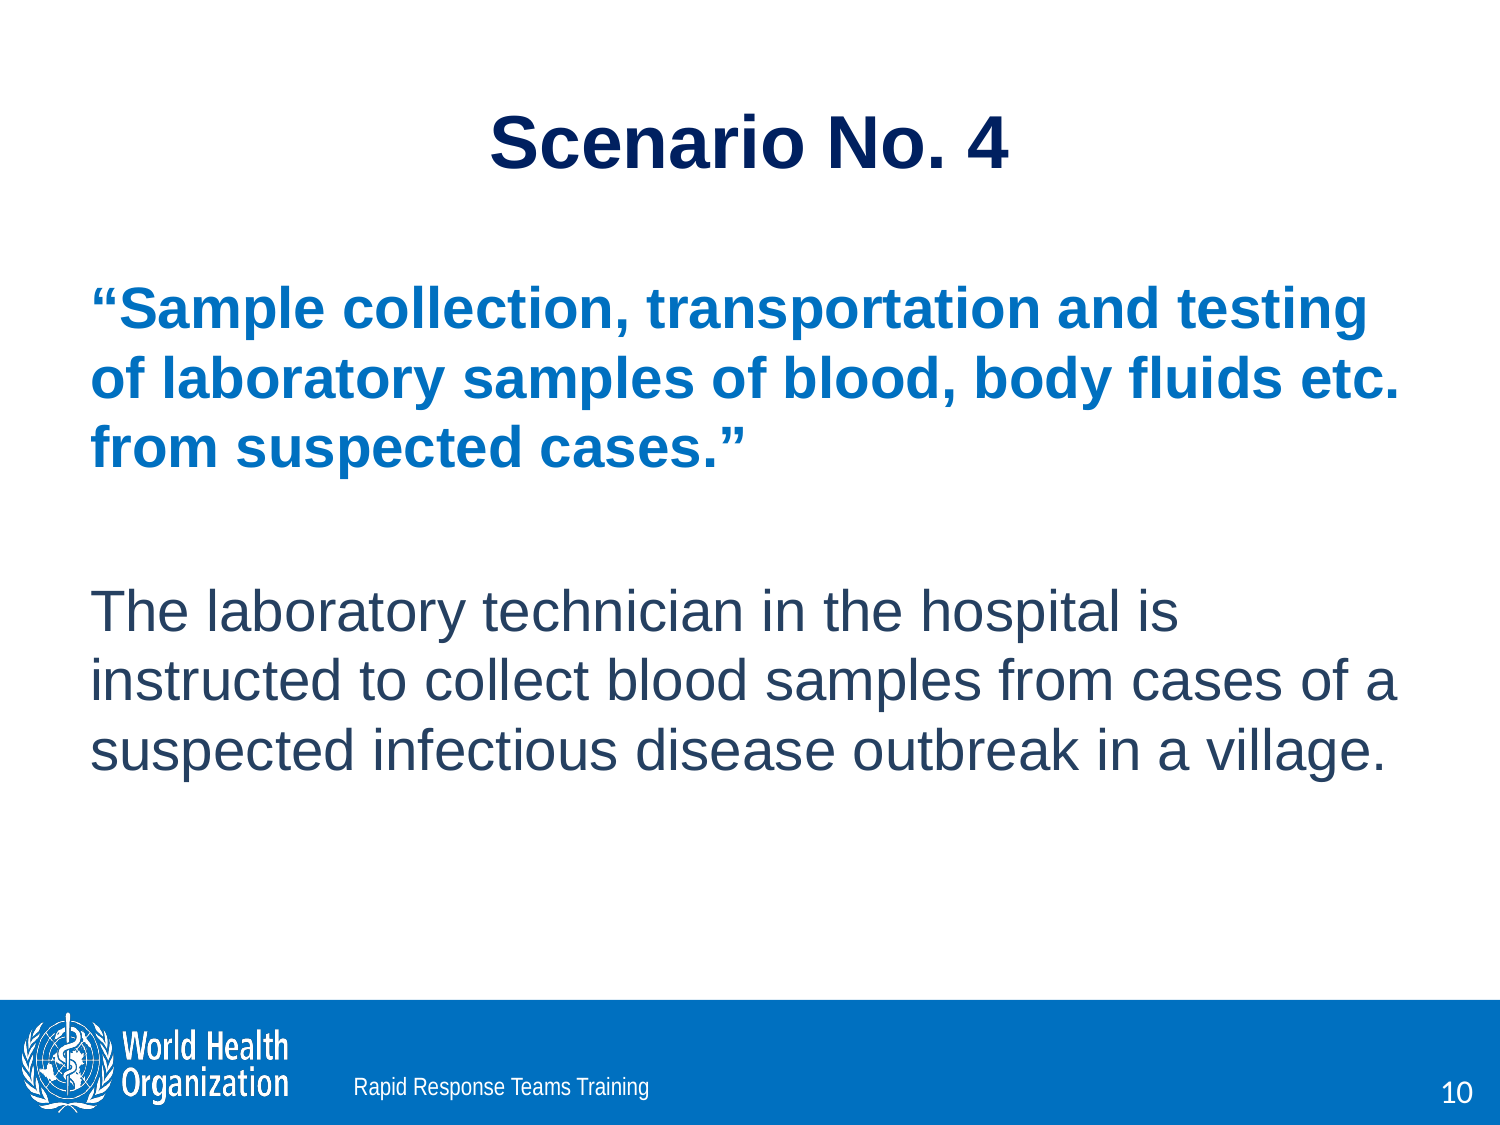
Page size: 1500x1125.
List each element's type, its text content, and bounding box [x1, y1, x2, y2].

list “Sample collection, transportation and testing of laboratory samples of blood, body fluids etc. from suspected cases.” The laboratory technician in the hospital is instructed to collect blood samples from cases of a suspected infectious disease outbreak in a village. [75, 262, 1425, 1005]
picture [21, 1012, 288, 1113]
title Scenario No. 4 [75, 45, 1425, 233]
